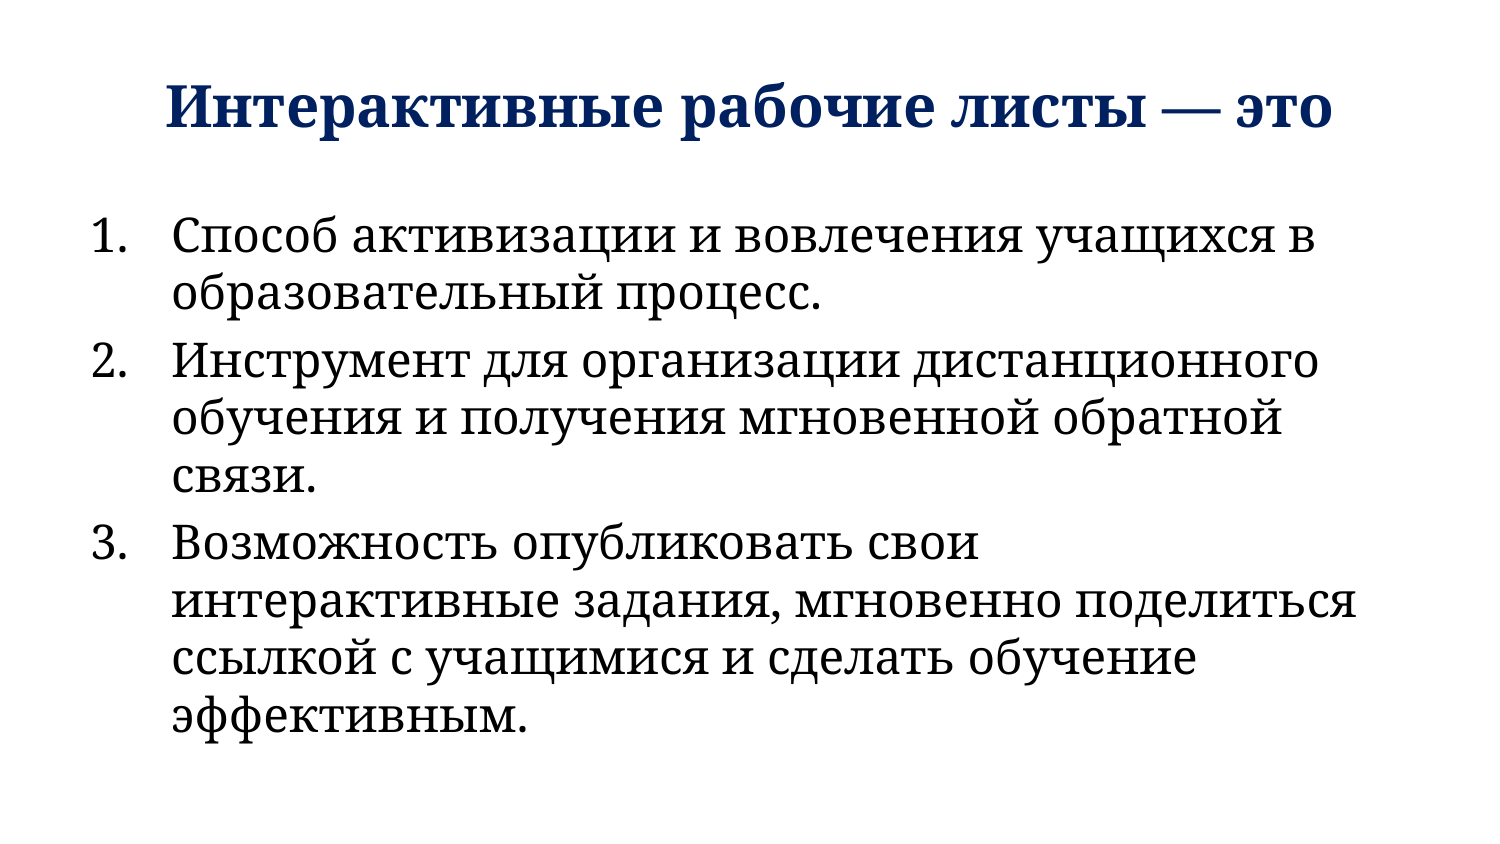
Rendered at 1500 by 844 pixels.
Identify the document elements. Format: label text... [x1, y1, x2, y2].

list Способ активизации и вовлечения учащихся в образовательный процесс. Инструмент для организации дистанционного обучения и получения мгновенной обратной связи. Возможность опубликовать свои интерактивные задания, мгновенно поделиться ссылкой с учащимися и сделать обучение эффективным. [75, 196, 1425, 754]
title Интерактивные рабочие листы — это [75, 33, 1425, 175]
